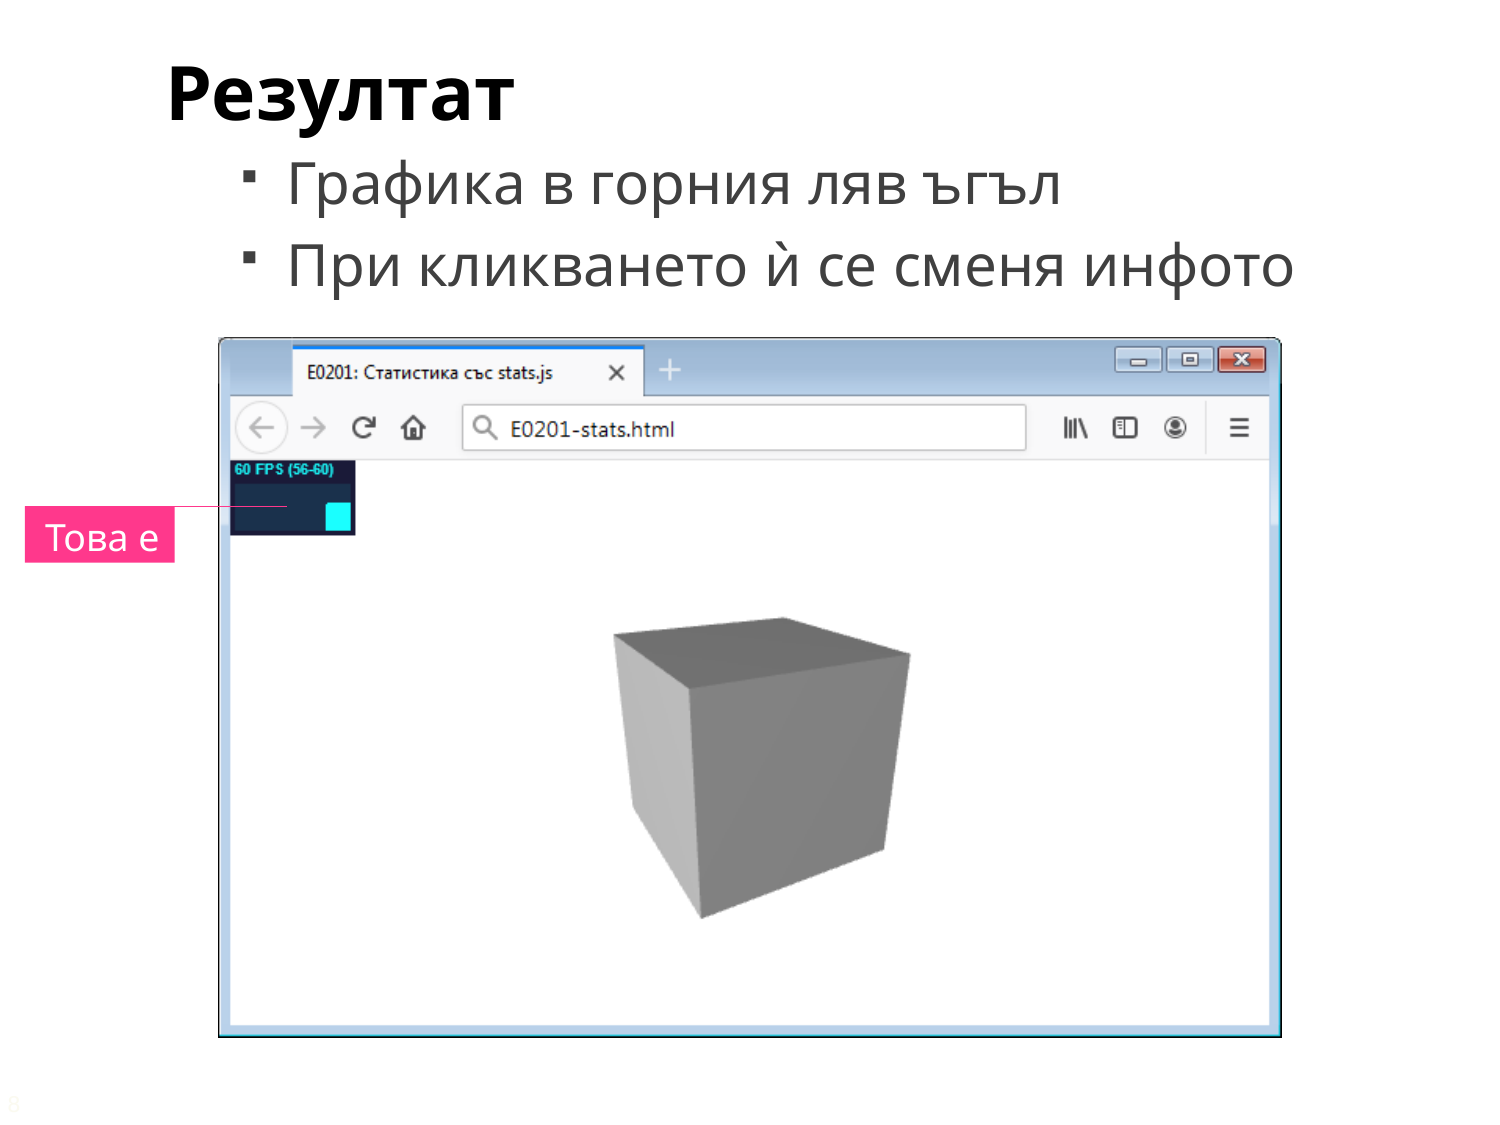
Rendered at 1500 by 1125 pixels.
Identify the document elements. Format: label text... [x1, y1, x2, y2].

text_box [24, 506, 288, 563]
list Резултат Графика в горния ляв ъгъл При кликването ѝ се сменя инфото [150, 37, 1488, 1113]
picture [218, 337, 1282, 1038]
